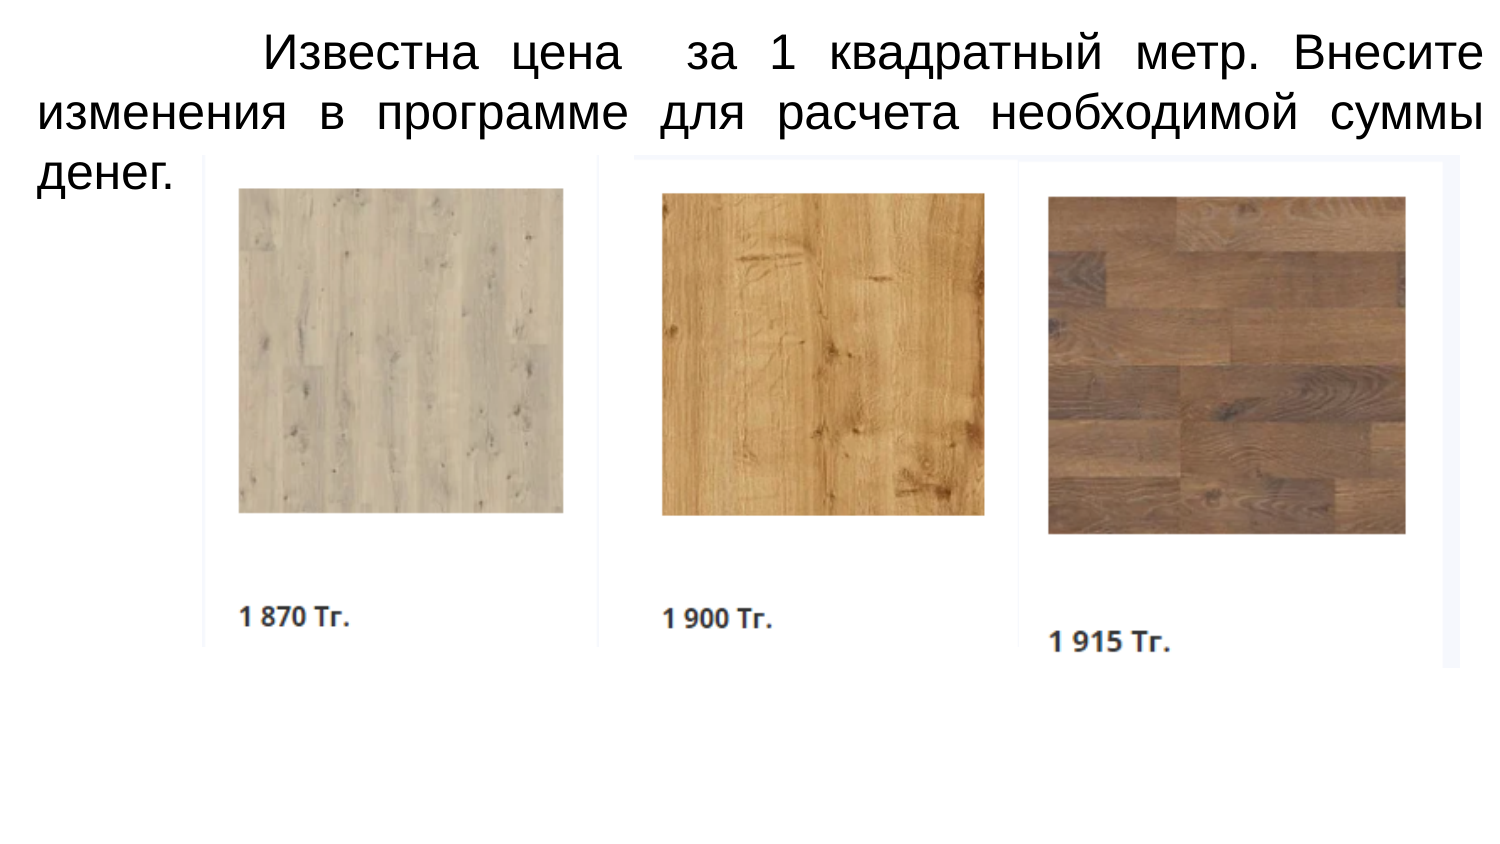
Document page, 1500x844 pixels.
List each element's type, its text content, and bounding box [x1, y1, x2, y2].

picture [202, 155, 600, 648]
picture [633, 155, 1460, 668]
text_box Известна цена за 1 квадратный метр. Внесите изменения в программе для расчета необходимой суммы денег. [21, 11, 1500, 209]
